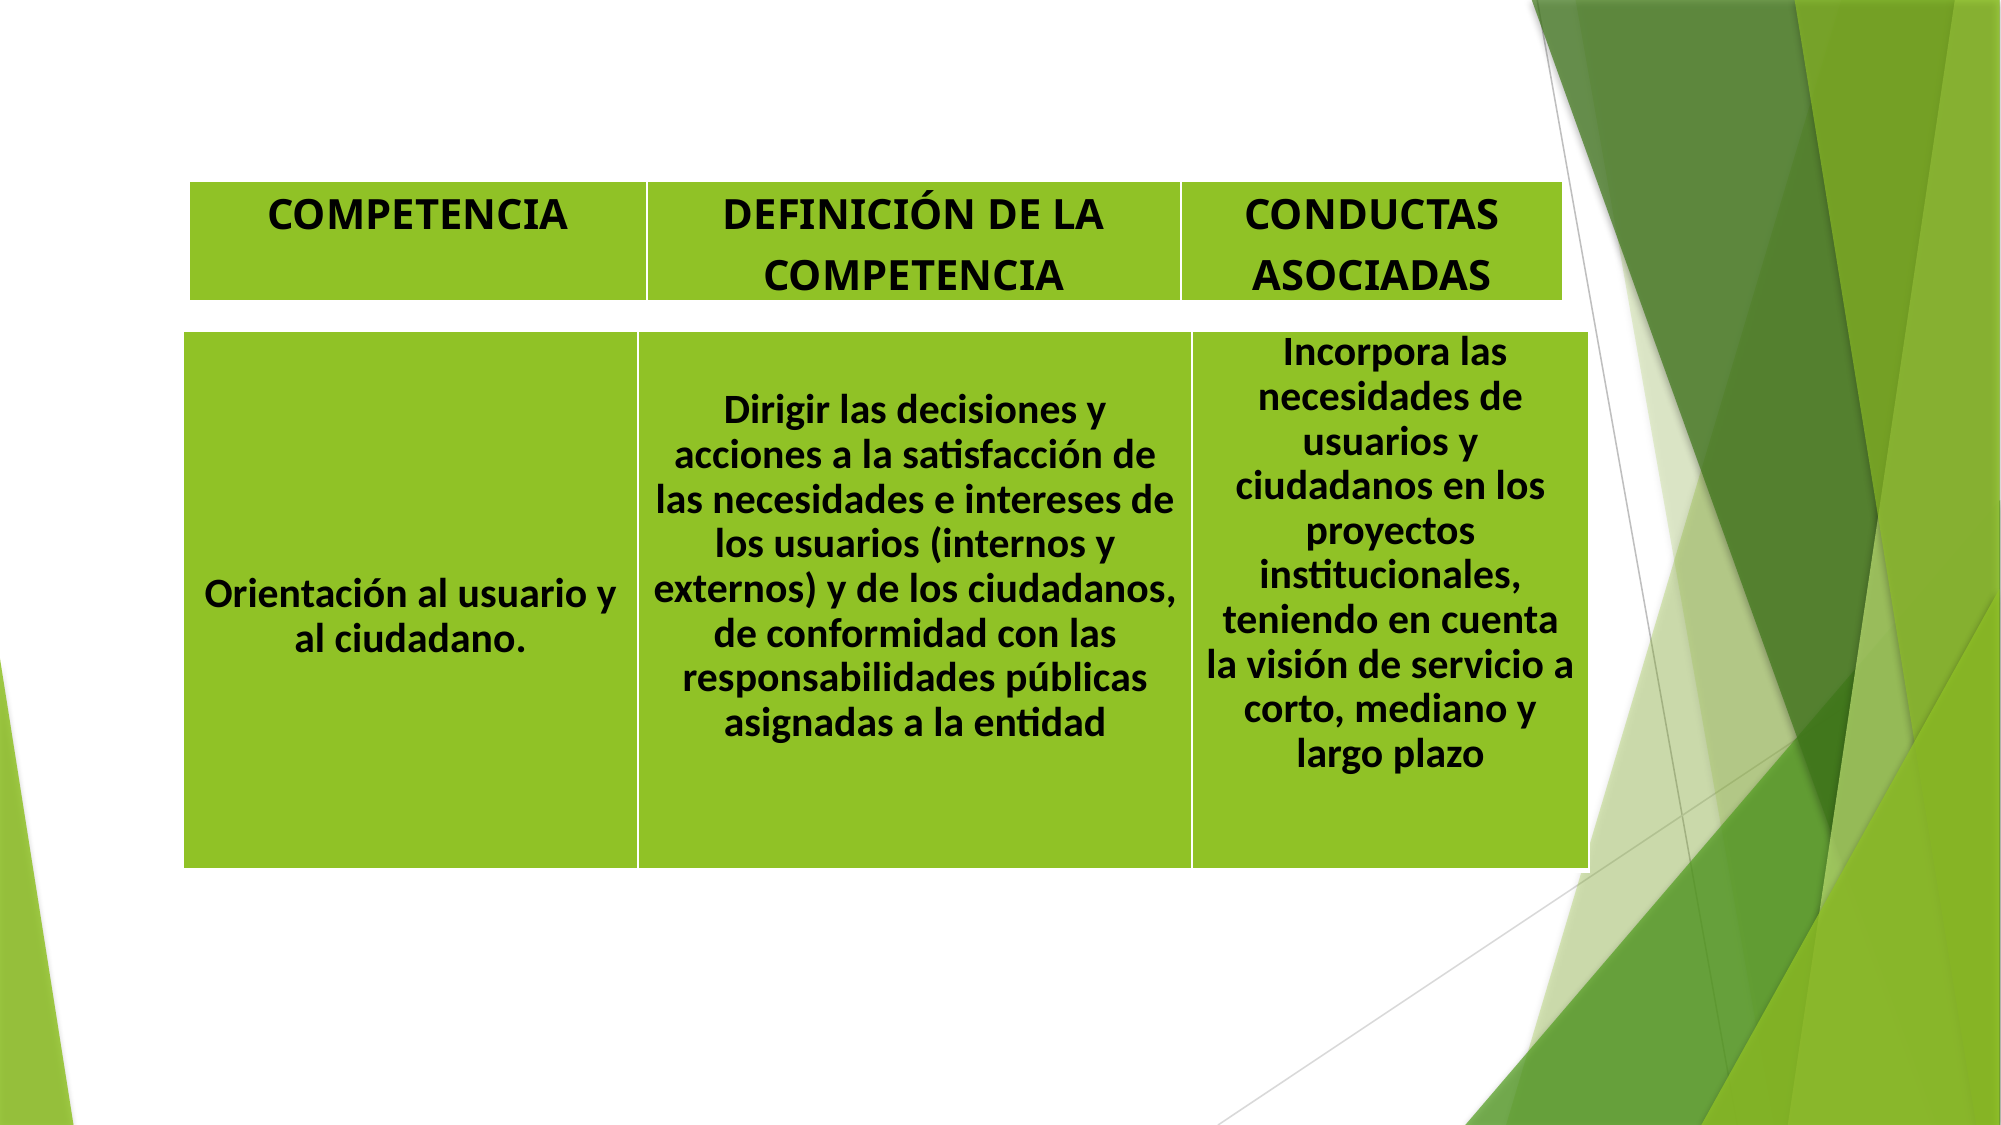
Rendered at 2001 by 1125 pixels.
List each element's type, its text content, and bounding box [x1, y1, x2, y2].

table_header DEFINICIÓN DE LA COMPETENCIA [648, 182, 1180, 300]
table_header Orientación al usuario y al ciudadano. [184, 332, 637, 868]
title [111, 99, 1522, 317]
table_header CONDUCTAS ASOCIADAS [1182, 182, 1562, 300]
table_header Incorpora las necesidades de usuarios y ciudadanos en los proyectos institucionales, teniendo en cuenta la visión de servicio a corto, mediano y largo plazo [1193, 332, 1588, 868]
table_header Dirigir las decisiones y acciones a la satisfacción de las necesidades e intereses de los usuarios (internos y externos) y de los ciudadanos, de conformidad con las responsabilidades públicas asignadas a la entidad [639, 332, 1191, 868]
table_header COMPETENCIA [190, 182, 646, 300]
